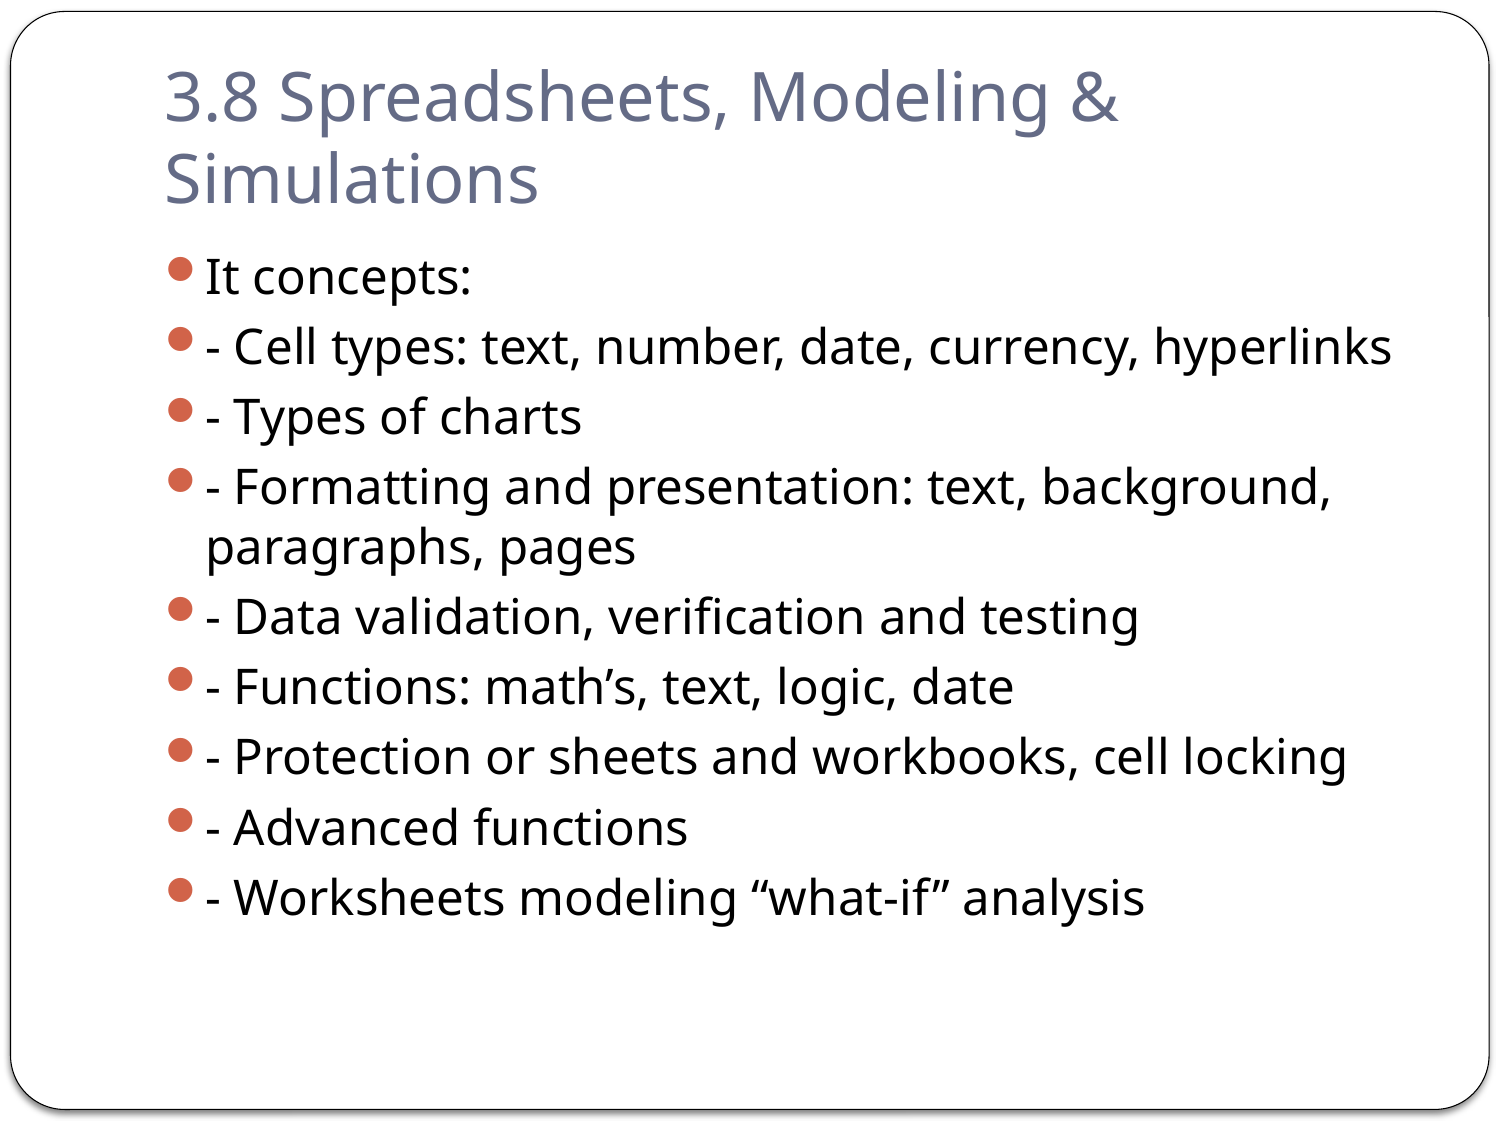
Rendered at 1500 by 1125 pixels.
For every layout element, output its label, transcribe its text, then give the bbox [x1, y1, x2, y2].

list It concepts: - Cell types: text, number, date, currency, hyperlinks - Types of charts - Formatting and presentation: text, background, paragraphs, pages - Data validation, verification and testing - Functions: math’s, text, logic, date - Protection or sheets and workbooks, cell locking - Advanced functions - Worksheets modeling “what-if” analysis [150, 237, 1425, 988]
title 3.8 Spreadsheets, Modeling & Simulations [150, 45, 1425, 233]
